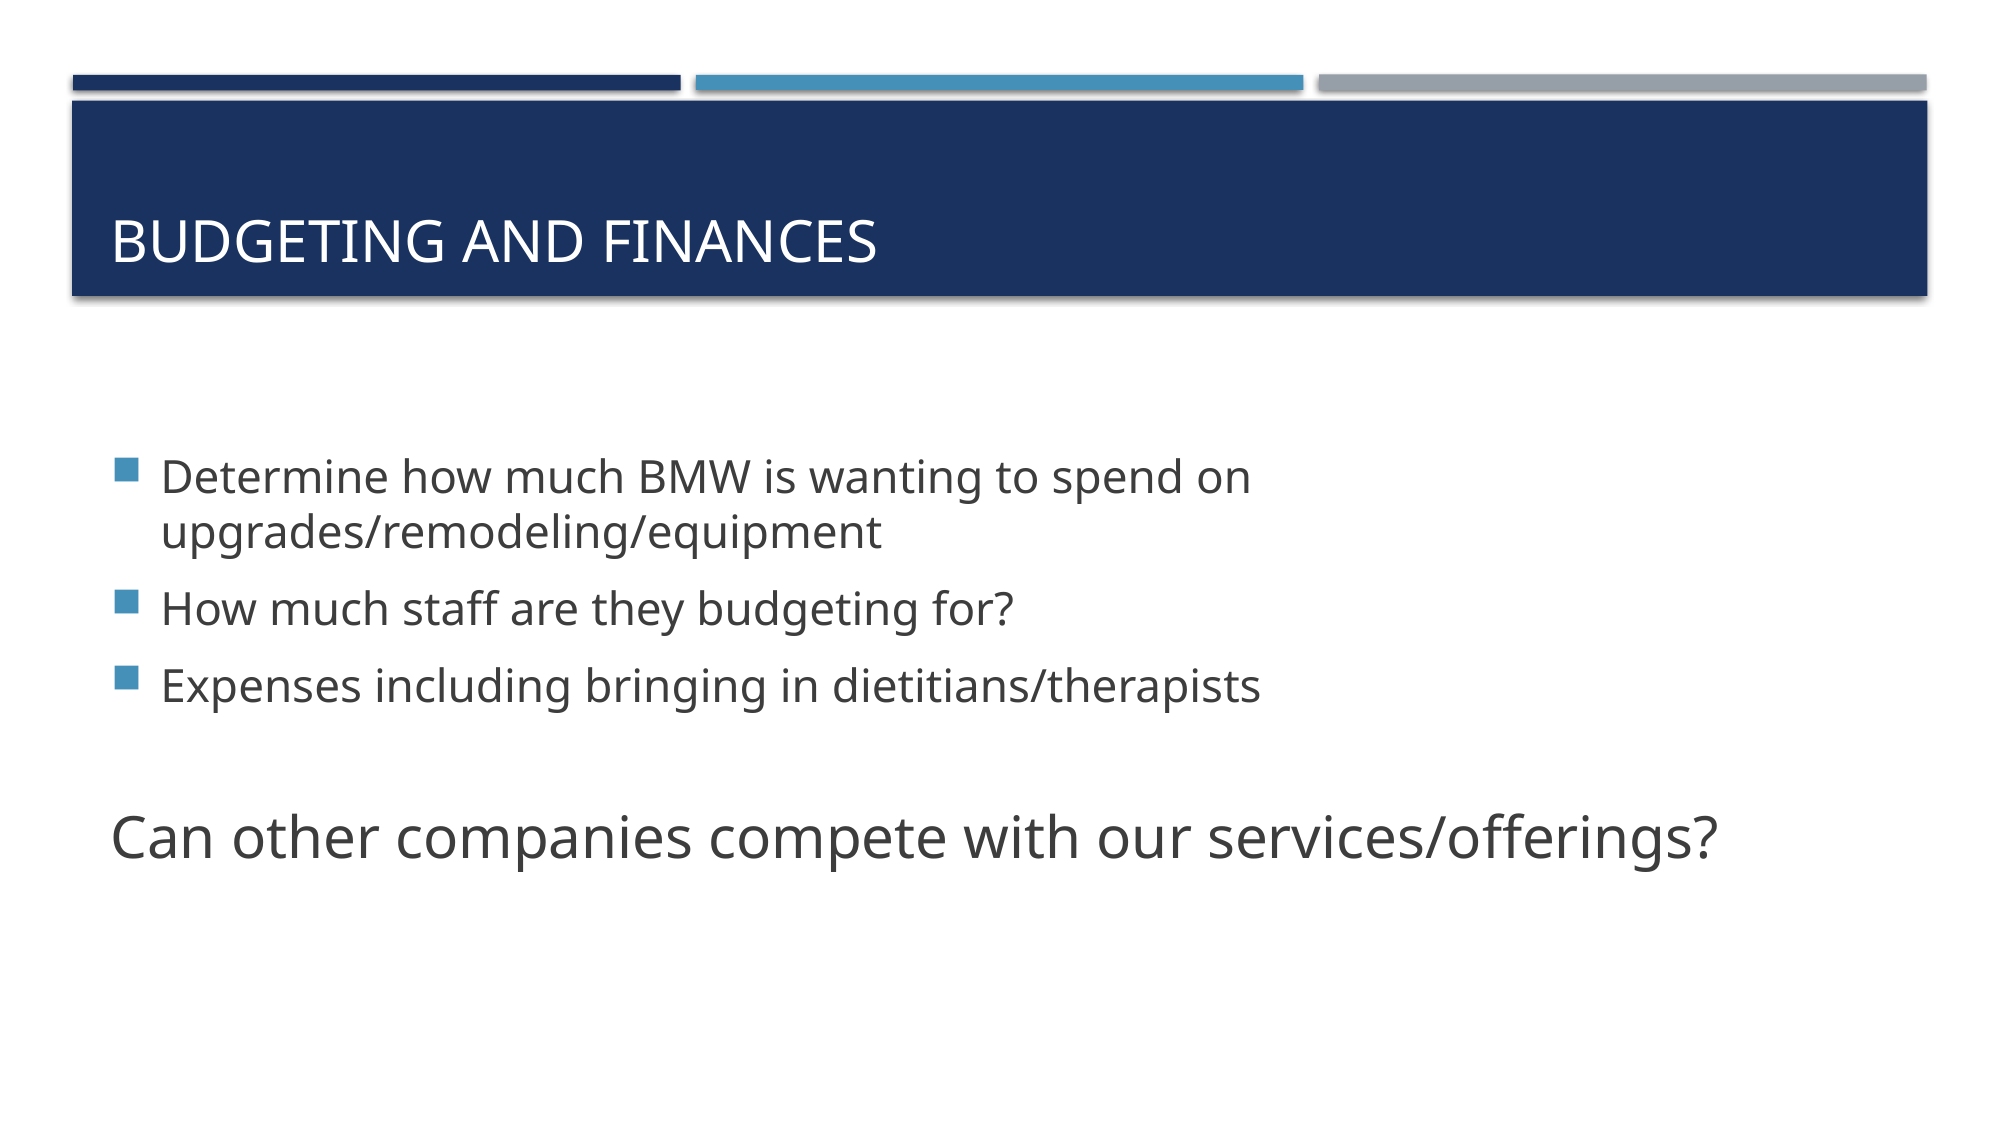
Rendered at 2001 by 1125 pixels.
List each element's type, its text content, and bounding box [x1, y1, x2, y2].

title BUDGETING AND FINANCES [95, 115, 1905, 282]
list Determine how much BMW is wanting to spend on upgrades/remodeling/equipment How much staff are they budgeting for? Expenses including bringing in dietitians/therapists Can other companies compete with our services/offerings? [95, 357, 1905, 962]
